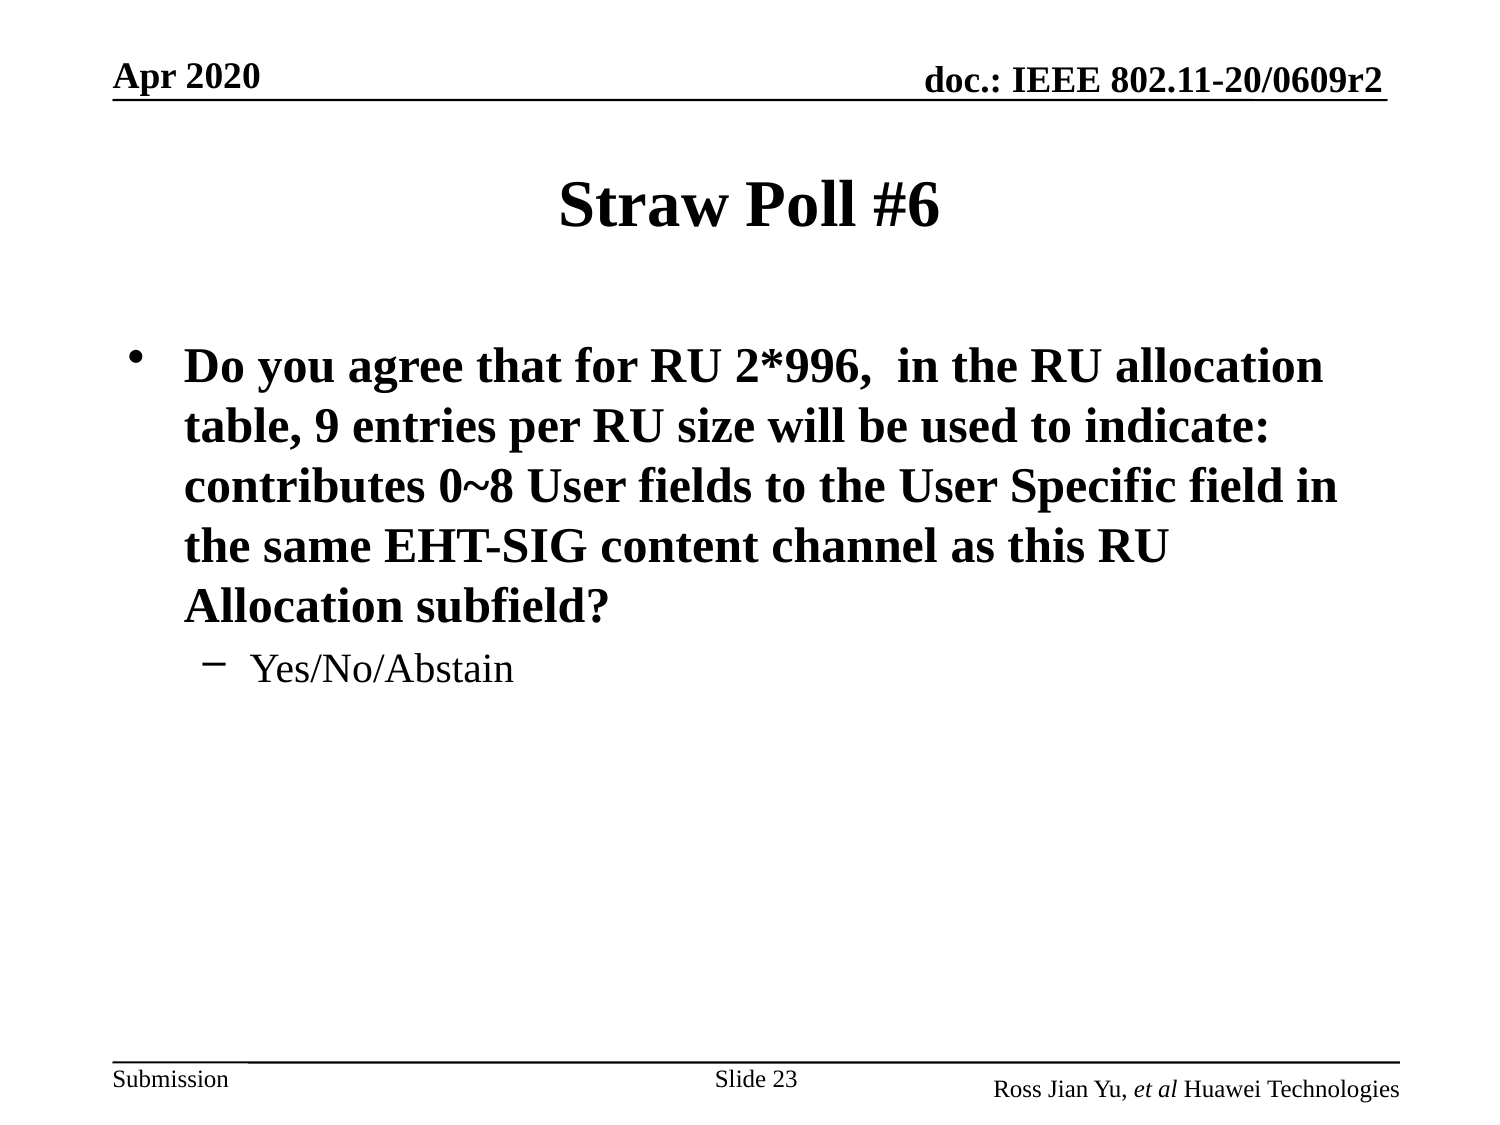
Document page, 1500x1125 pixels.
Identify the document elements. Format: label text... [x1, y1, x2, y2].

slide_number Slide 23 [712, 1061, 800, 1093]
title Straw Poll #6 [112, 112, 1388, 288]
list Do you agree that for RU 2*996, in the RU allocation table, 9 entries per RU size will be used to indicate: contributes 0~8 User fields to the User Specific field in the same EHT-SIG content channel as this RU Allocation subfield? Yes/No/Abstain [112, 324, 1388, 1001]
